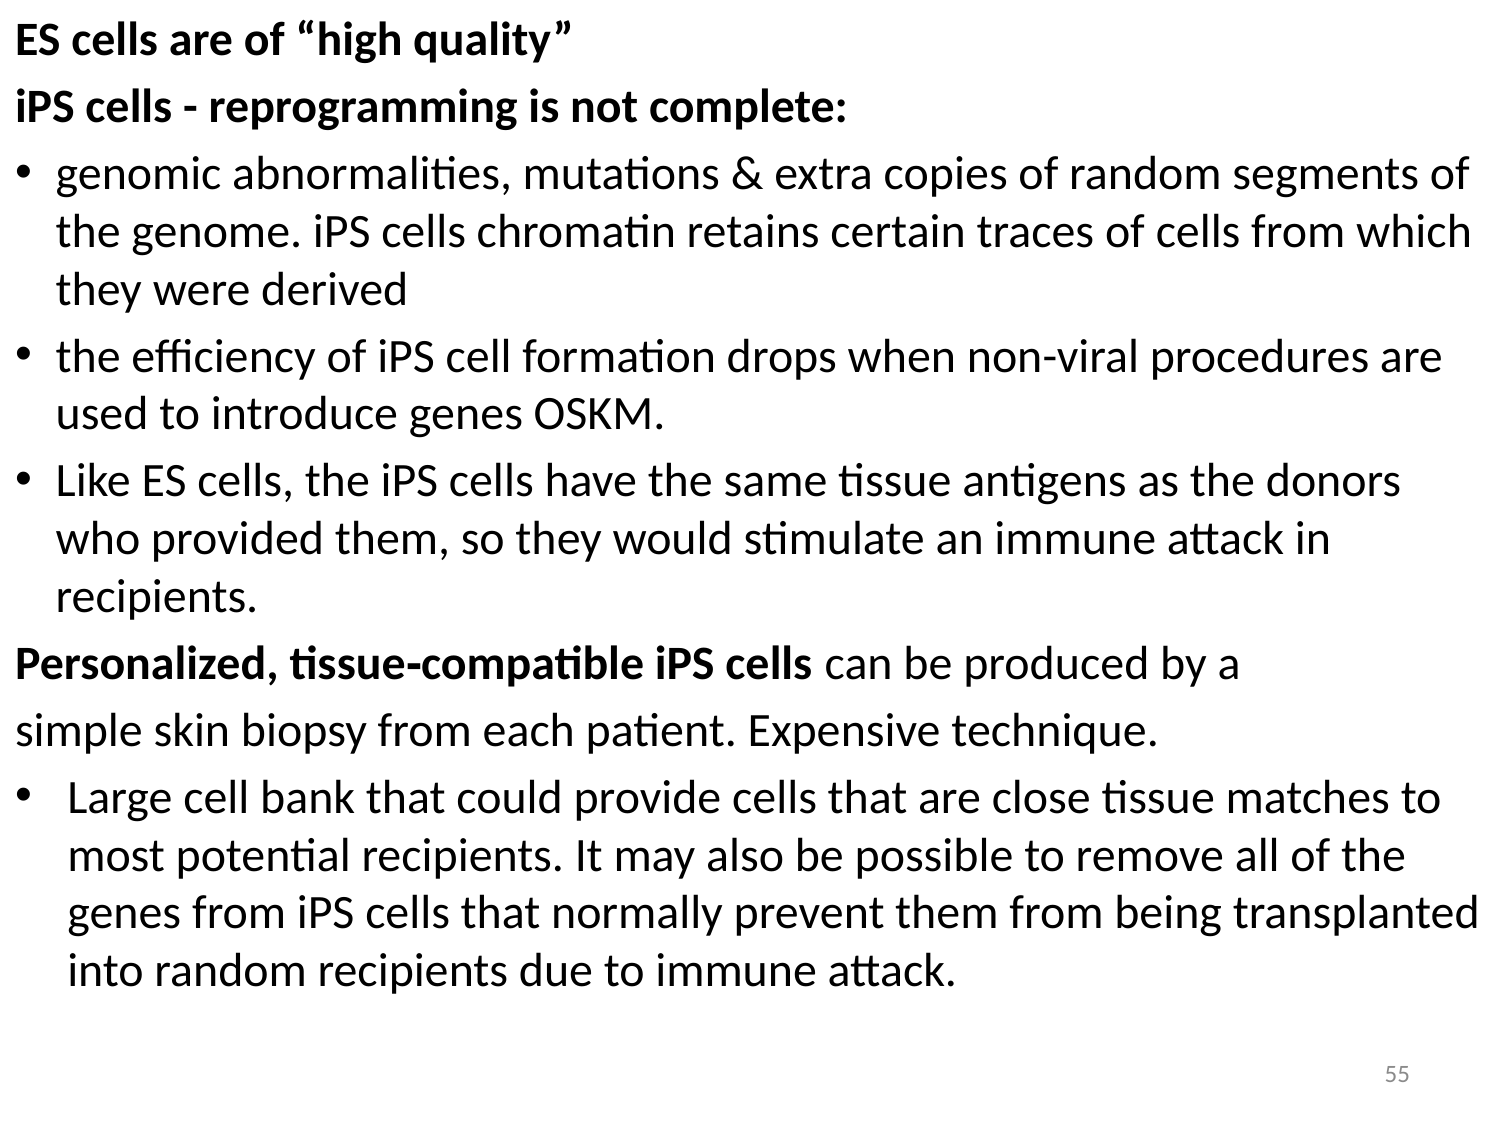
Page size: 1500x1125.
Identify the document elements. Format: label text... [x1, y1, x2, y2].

slide_number 55 [1074, 1042, 1425, 1103]
list ES cells are of “high quality” iPS cells - reprogramming is not complete: genomic abnormalities, mutations & extra copies of random segments of the genome. iPS cells chromatin retains certain traces of cells from which they were derived the efficiency of iPS cell formation drops when non-viral procedures are used to introduce genes OSKM. Like ES cells, the iPS cells have the same tissue antigens as the donors who provided them, so they would stimulate an immune attack in recipients. Personalized, tissue‐compatible iPS cells can be produced by a simple skin biopsy from each patient. Expensive technique. Large cell bank that could provide cells that are close tissue matches to most potential recipients. It may also be possible to remove all of the genes from iPS cells that normally prevent them from being transplanted into random recipients due to immune attack. [0, 0, 1500, 1005]
